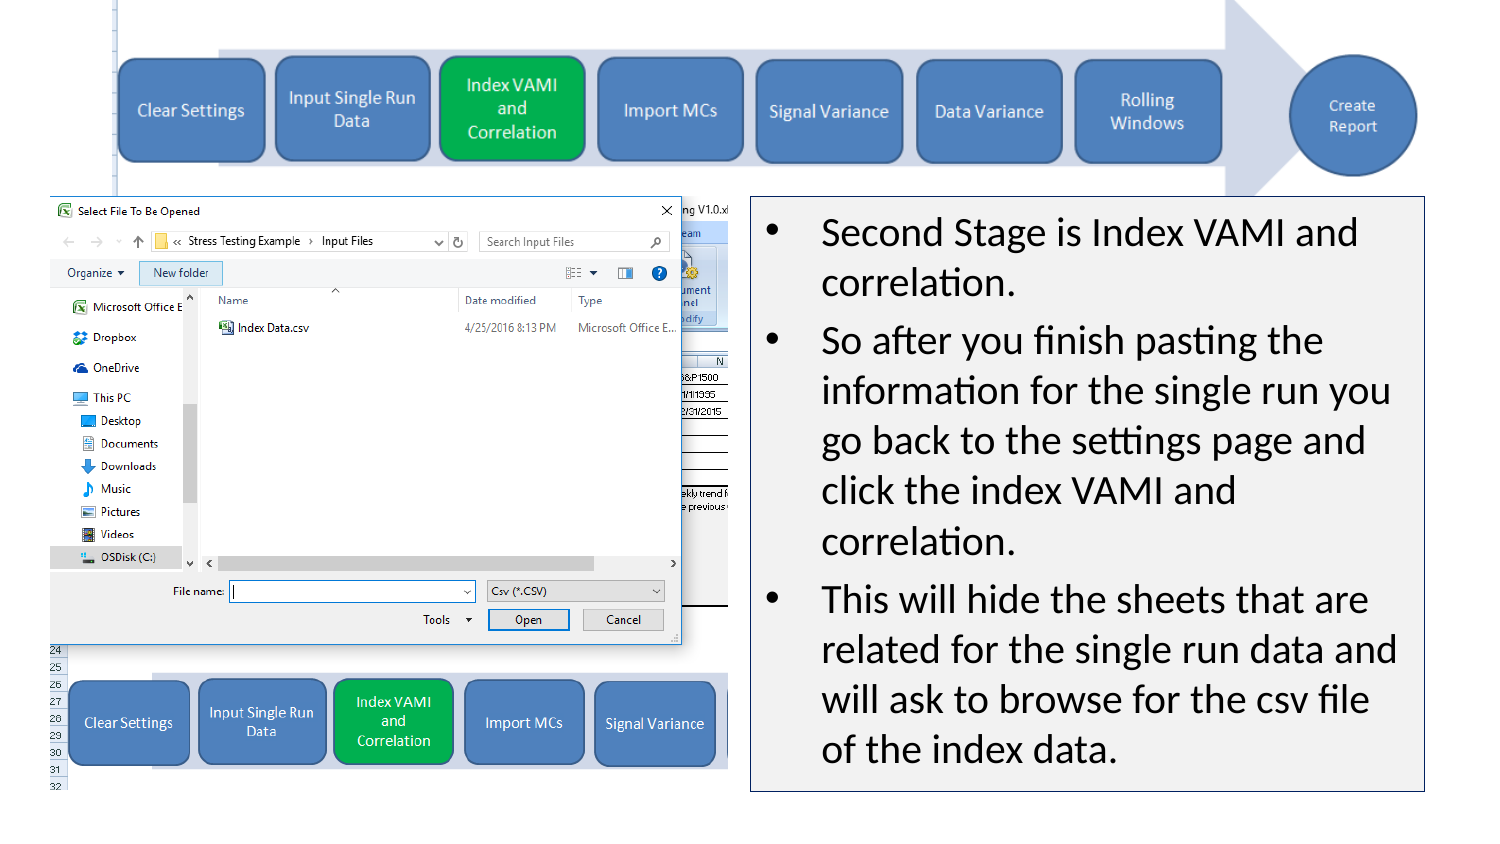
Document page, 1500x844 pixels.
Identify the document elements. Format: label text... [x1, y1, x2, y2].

picture [49, 0, 1446, 790]
list Second Stage is Index VAMI and correlation. So after you finish pasting the information for the single run you go back to the settings page and click the index VAMI and correlation. This will hide the sheets that are related for the single run data and will ask to browse for the csv file of the index data. [750, 233, 1425, 792]
